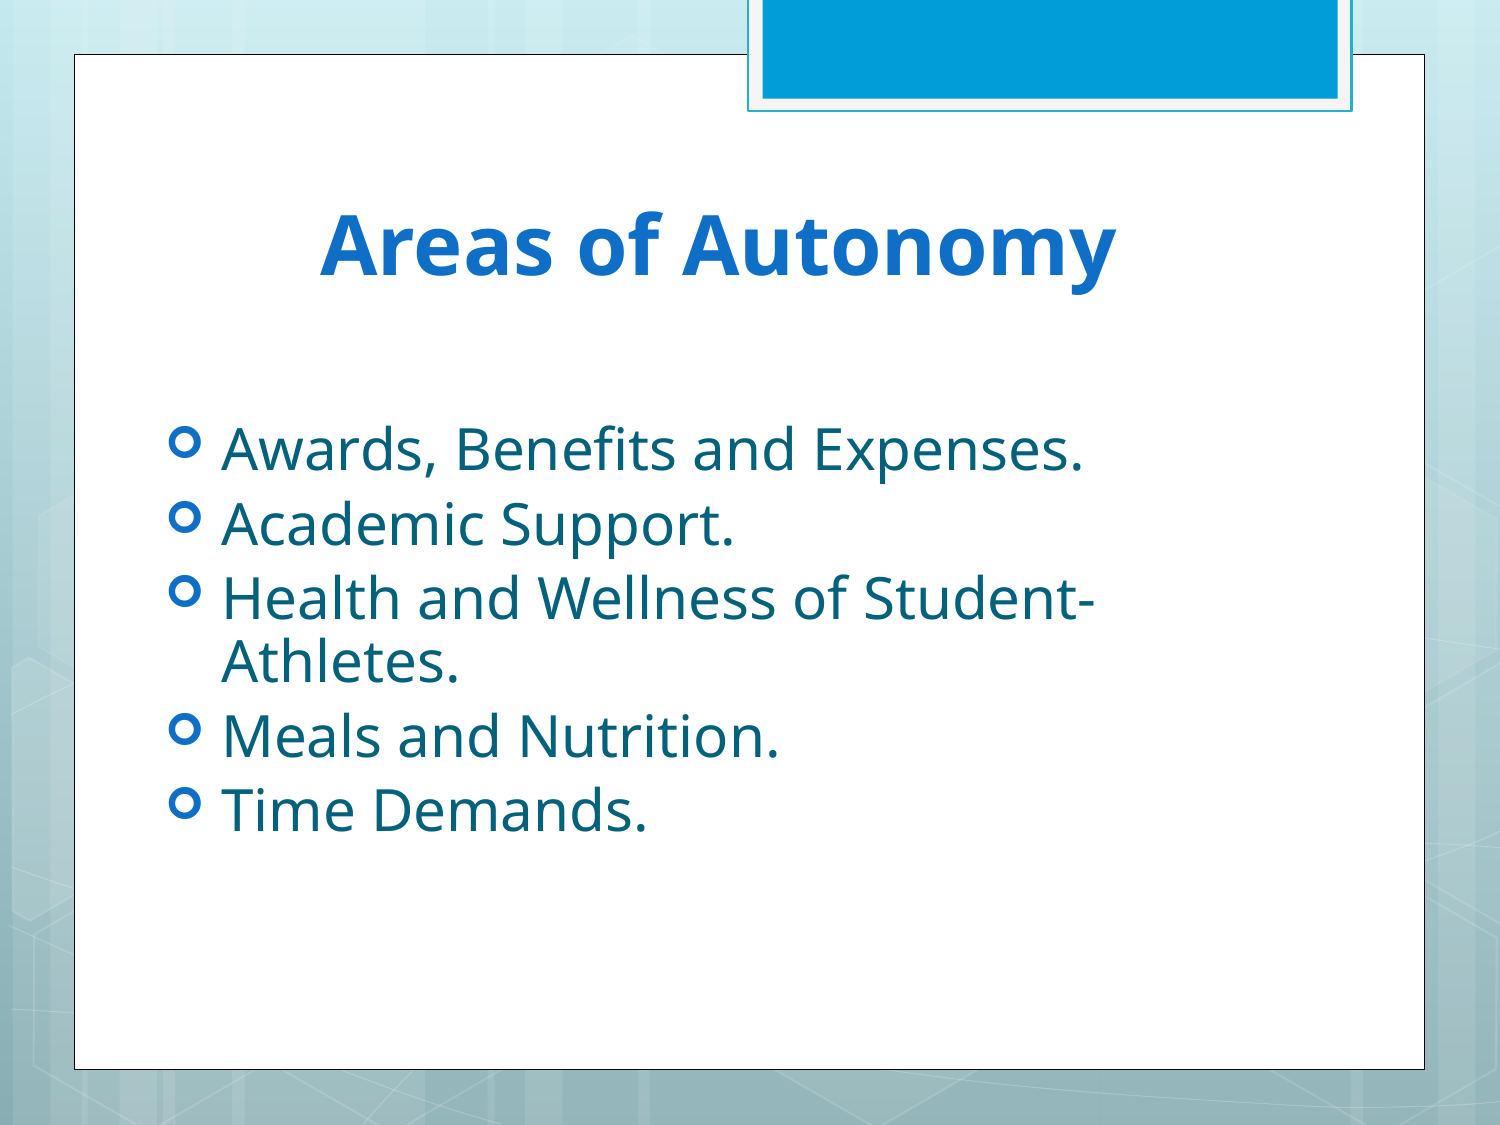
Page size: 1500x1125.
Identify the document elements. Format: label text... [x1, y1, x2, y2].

list Awards, Benefits and Expenses. Academic Support. Health and Wellness of Student-Athletes. Meals and Nutrition. Time Demands. [150, 412, 1350, 1013]
title Areas of Autonomy [187, 149, 1250, 300]
